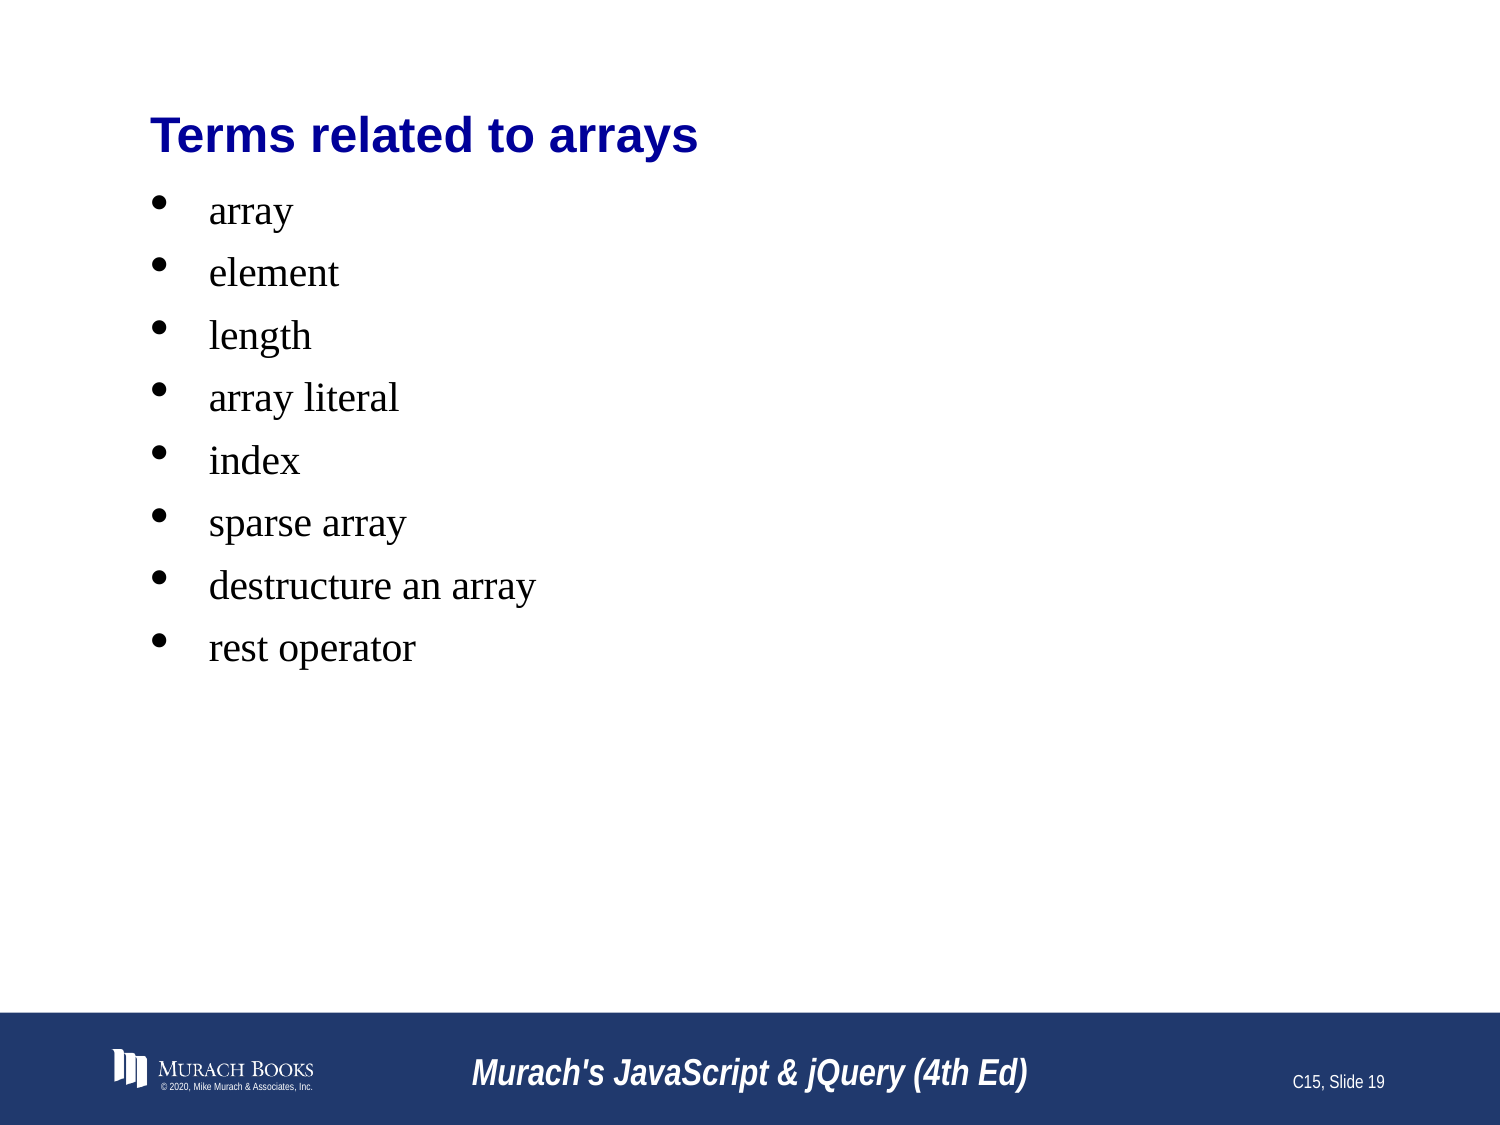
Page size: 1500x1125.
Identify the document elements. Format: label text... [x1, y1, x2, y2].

slide_number Murach's JavaScript & jQuery (4th Ed) [463, 1025, 1050, 1100]
slide_number C15, Slide 19 [1087, 1025, 1400, 1100]
footer © 2020, Mike Murach & Associates, Inc. [12, 1025, 463, 1100]
list array element length array literal index sparse array destructure an array rest operator [137, 174, 1350, 975]
title Terms related to arrays [150, 102, 1350, 164]
